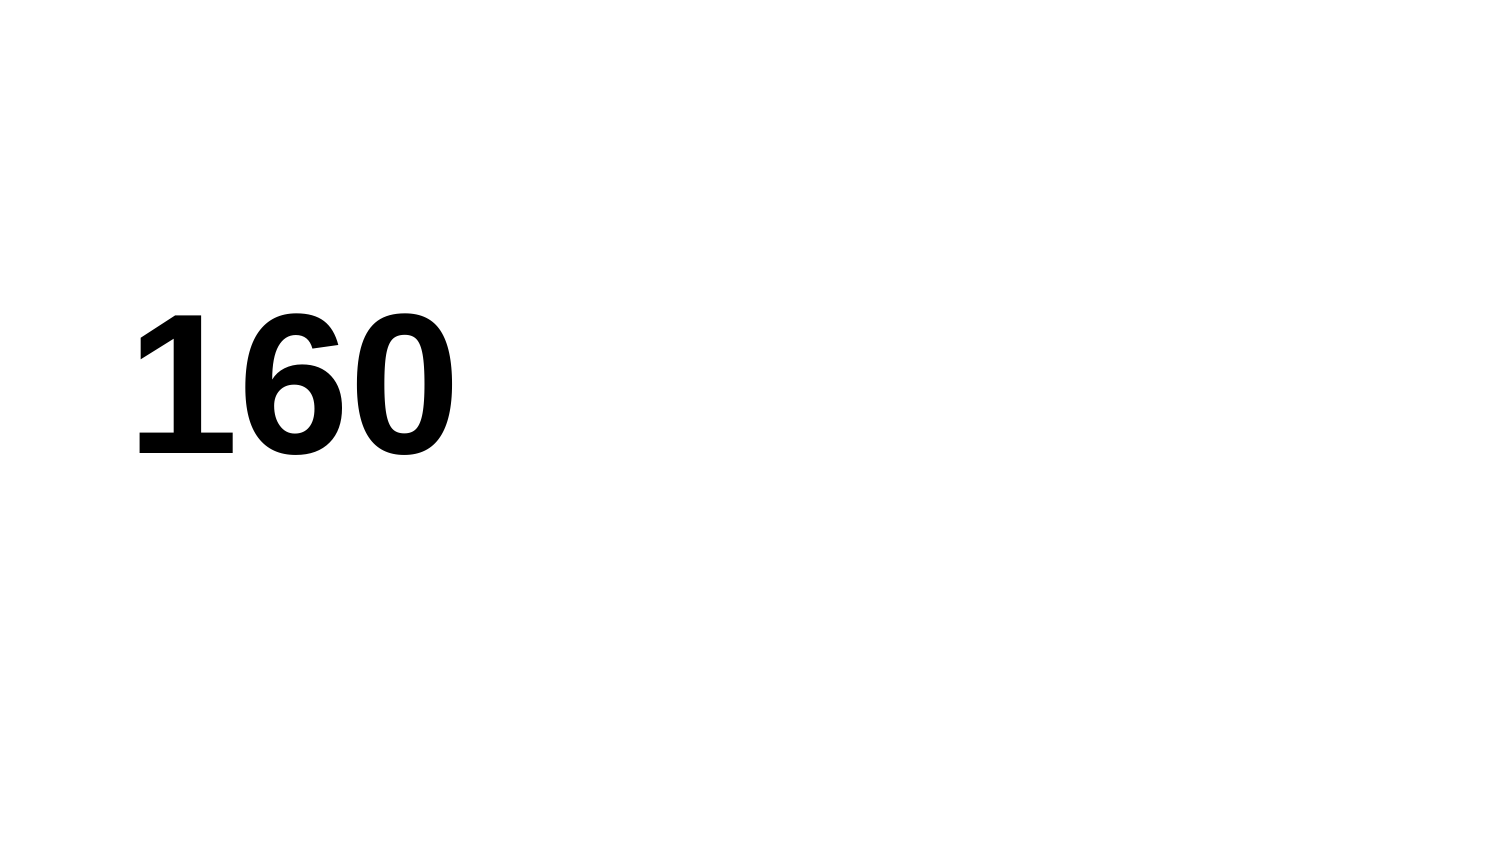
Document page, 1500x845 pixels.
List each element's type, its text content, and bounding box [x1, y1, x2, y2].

text_box 160 [112, 235, 1388, 509]
